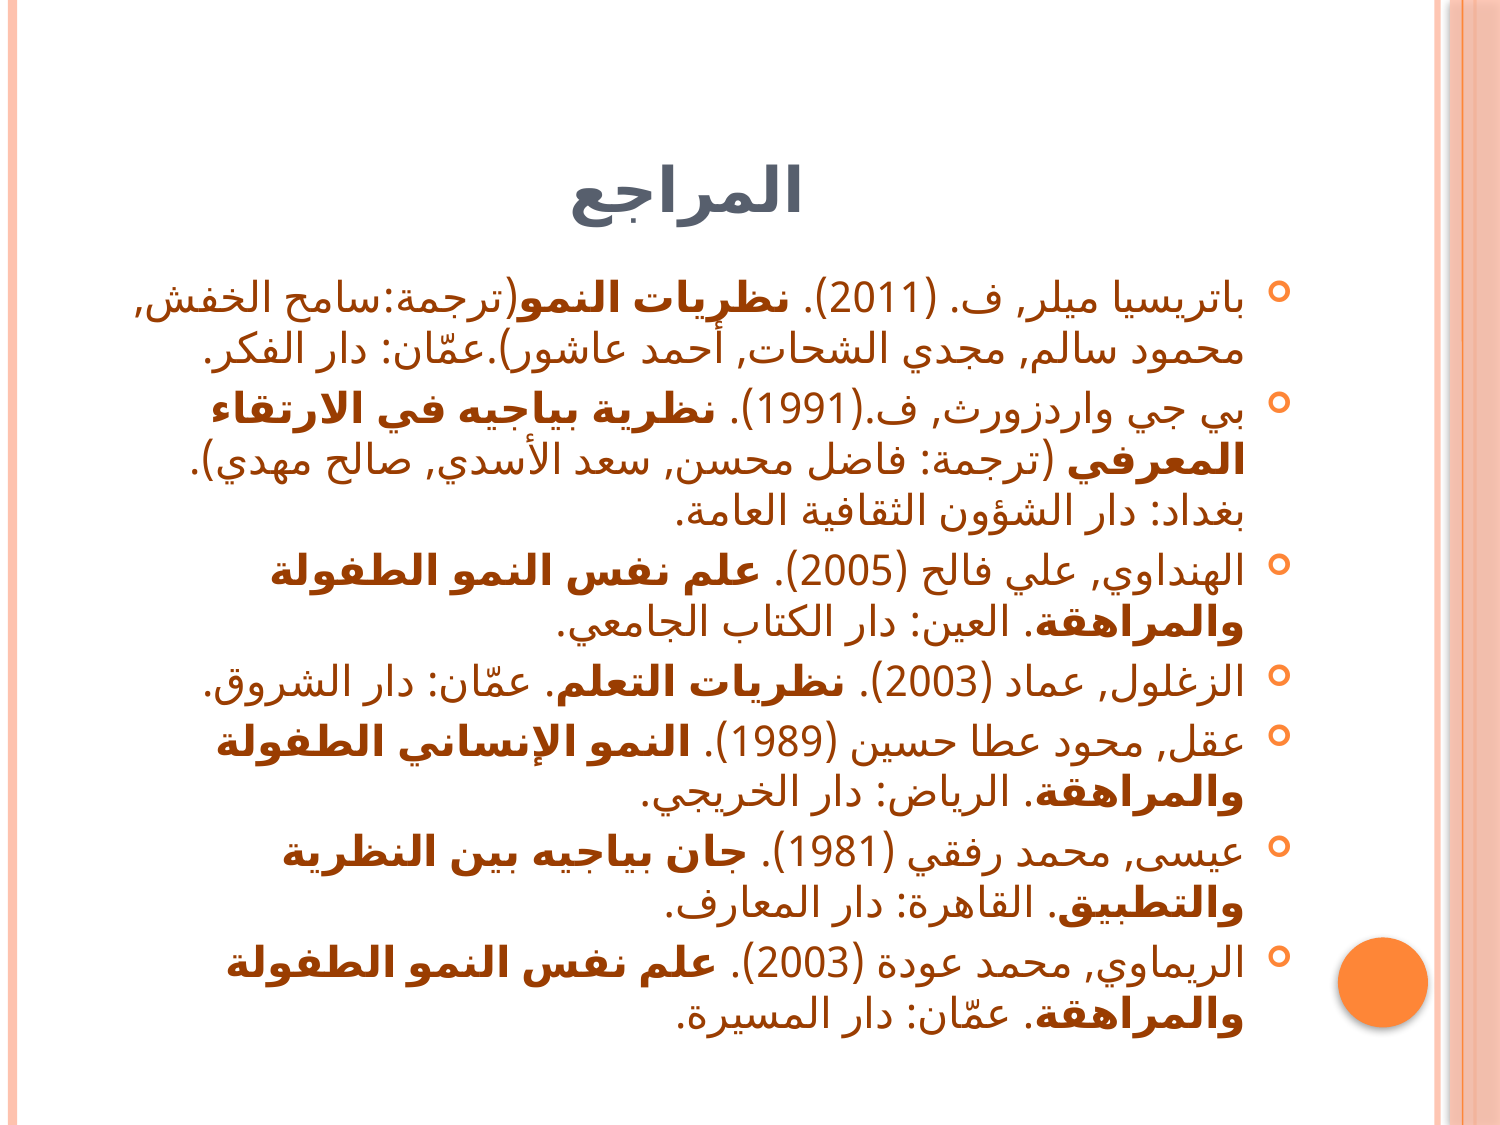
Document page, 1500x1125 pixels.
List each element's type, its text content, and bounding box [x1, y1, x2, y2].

title المراجع [75, 45, 1300, 233]
list باتريسيا ميلر, ف. (2011). نظريات النمو(ترجمة:سامح الخفش, محمود سالم, مجدي الشحات, أحمد عاشور).عمّان: دار الفكر. بي جي واردزورث, ف.(1991). نظرية بياجيه في الارتقاء المعرفي (ترجمة: فاضل محسن, سعد الأسدي, صالح مهدي). بغداد: دار الشؤون الثقافية العامة. الهنداوي, علي فالح (2005). علم نفس النمو الطفولة والمراهقة. العين: دار الكتاب الجامعي. الزغلول, عماد (2003). نظريات التعلم. عمّان: دار الشروق. عقل, محود عطا حسين (1989). النمو الإنساني الطفولة والمراهقة. الرياض: دار الخريجي. عيسى, محمد رفقي (1981). جان بياجيه بين النظرية والتطبيق. القاهرة: دار المعارف. الريماوي, محمد عودة (2003). علم نفس النمو الطفولة والمراهقة. عمّان: دار المسيرة. [75, 262, 1300, 1062]
